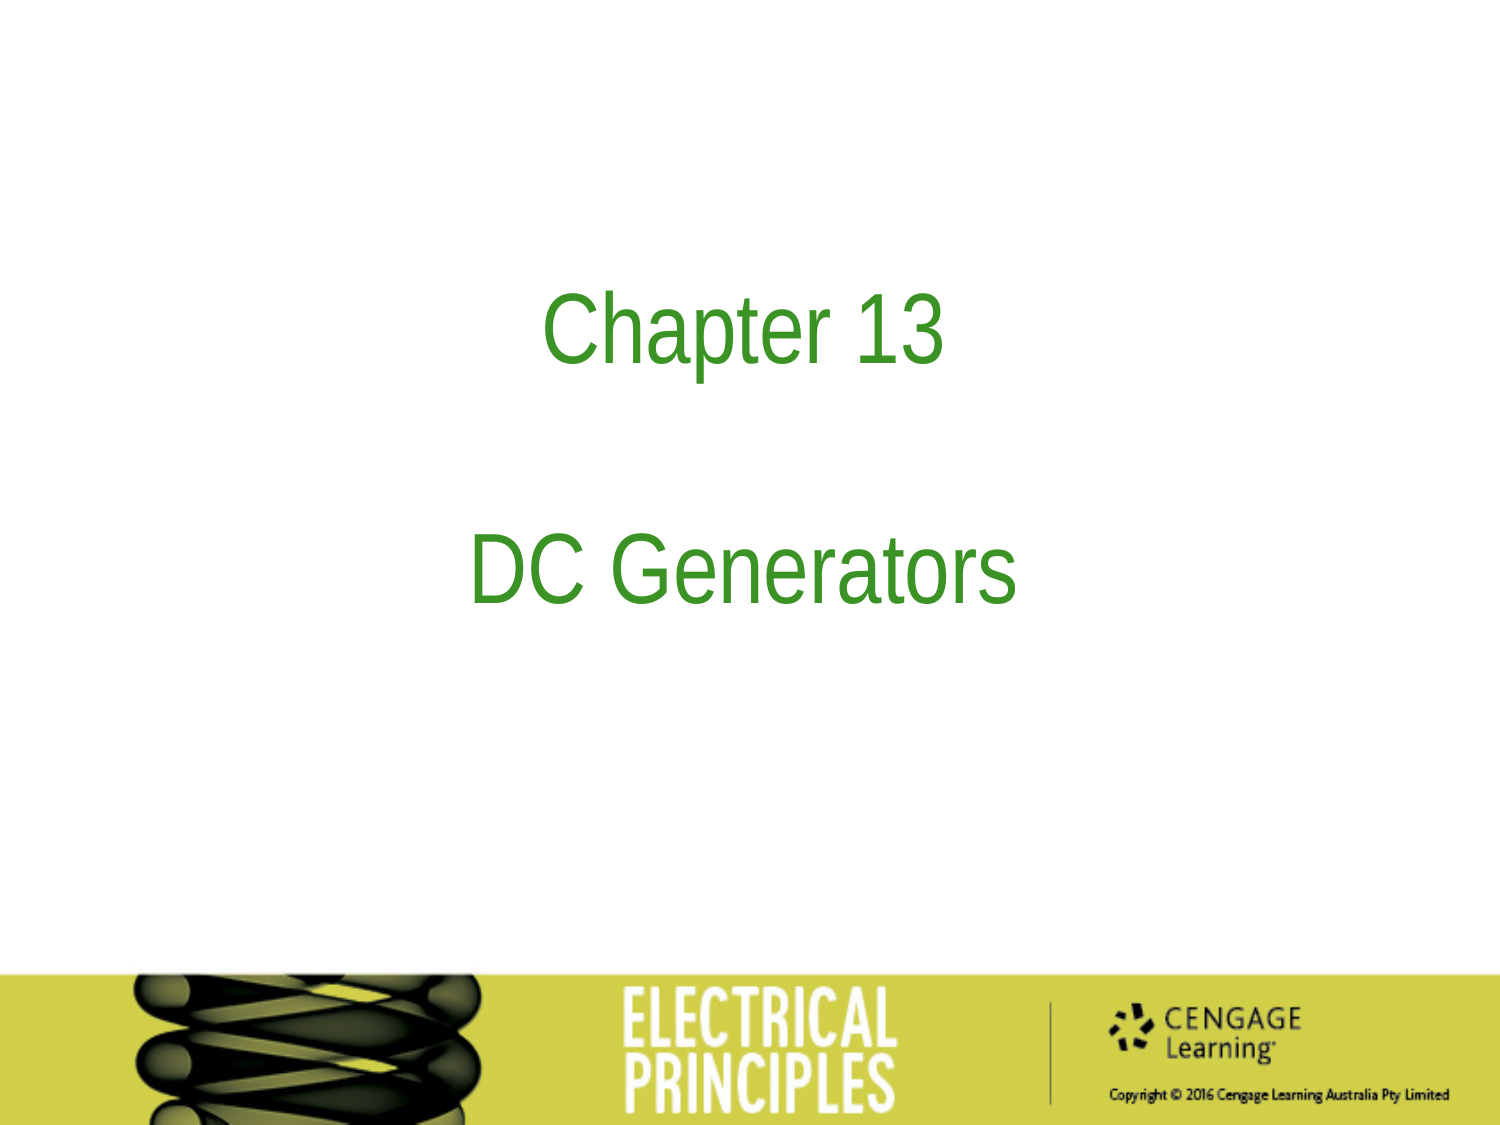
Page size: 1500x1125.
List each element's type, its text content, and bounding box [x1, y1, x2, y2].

picture [0, 0, 1500, 1125]
text_box Chapter 13 DC Generators [111, 90, 1376, 917]
